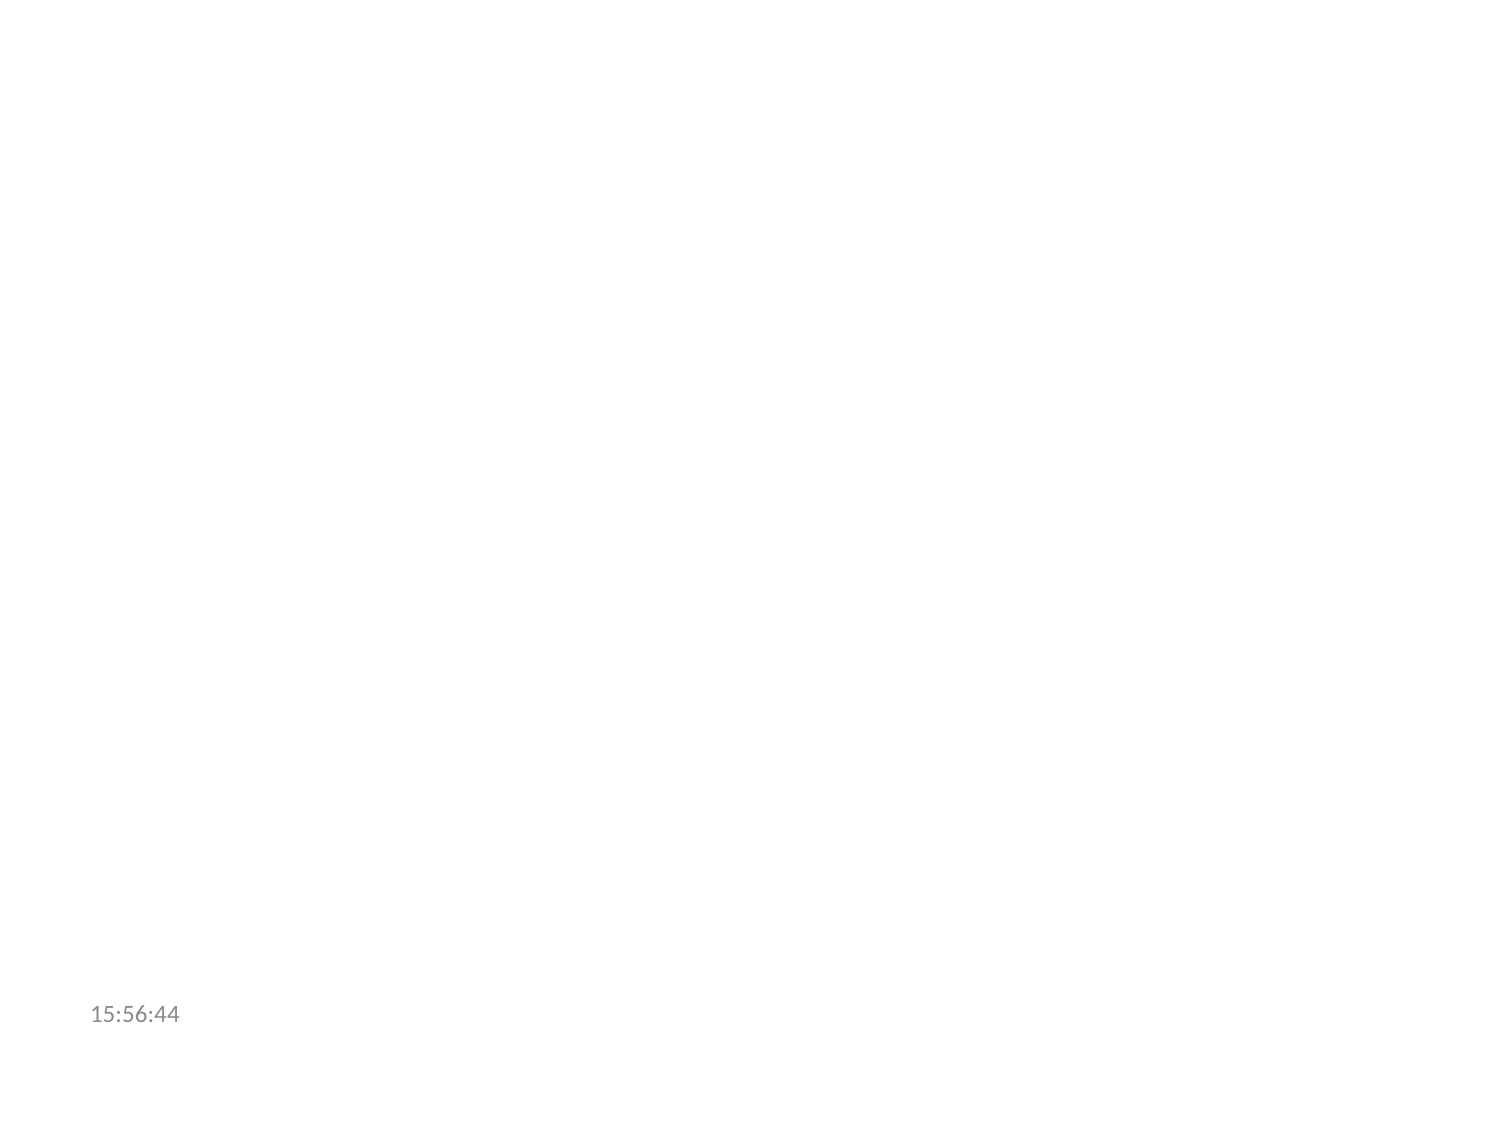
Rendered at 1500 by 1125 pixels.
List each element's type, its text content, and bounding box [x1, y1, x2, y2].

text_box 15:35:09 [75, 982, 425, 1043]
